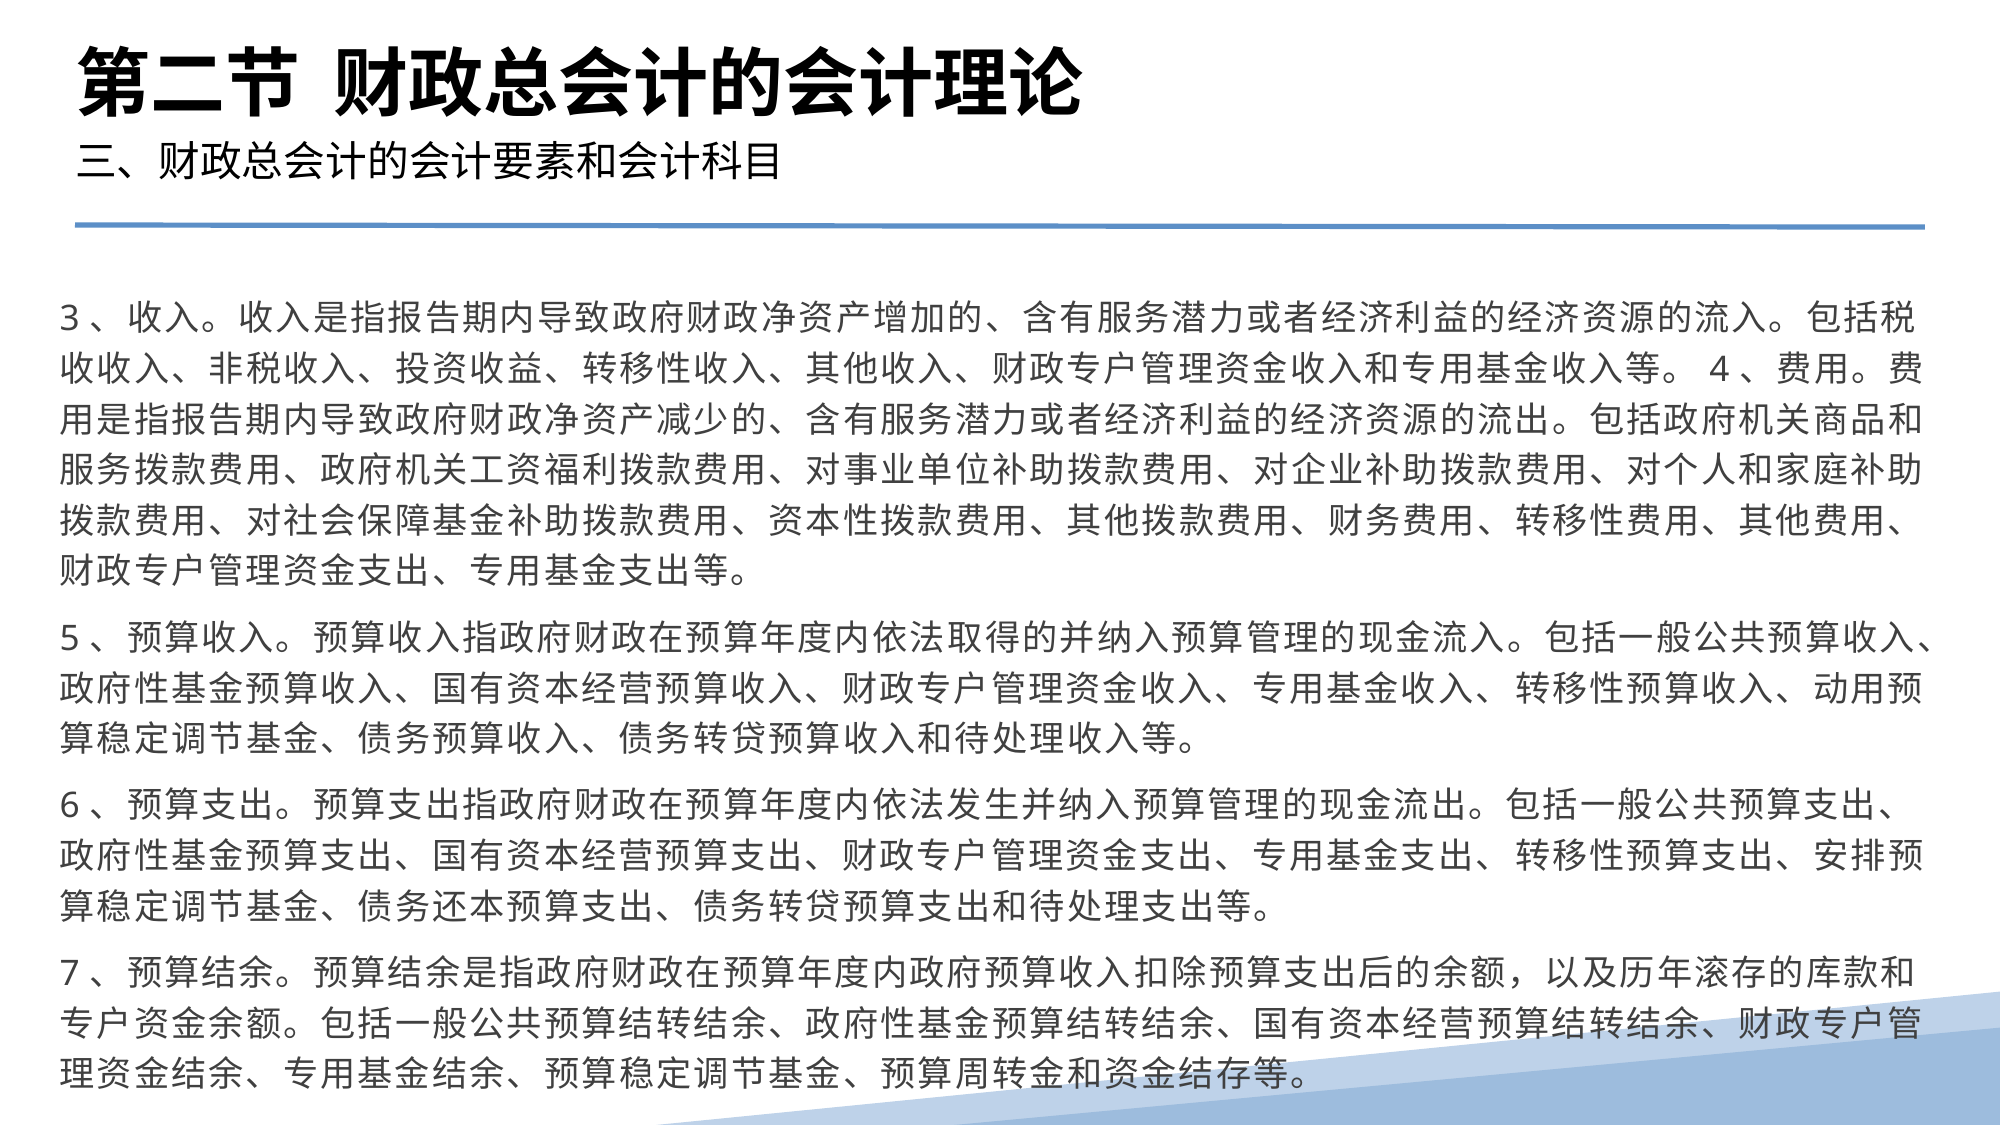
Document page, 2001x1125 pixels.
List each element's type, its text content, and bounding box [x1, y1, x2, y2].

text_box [656, 991, 2000, 1125]
text_box 三、财政总会计的会计要素和会计科目 [75, 124, 1925, 200]
text_box 3、收入。收入是指报告期内导致政府财政净资产增加的、含有服务潜力或者经济利益的经济资源的流入。包括税收收入、非税收入、投资收益、转移性收入、其他收入、财政专户管理资金收入和专用基金收入等。4、费用。费用是指报告期内导致政府财政净资产减少的、含有服务潜力或者经济利益的经济资源的流出。包括政府机关商品和服务拨款费用、政府机关工资福利拨款费用、对事业单位补助拨款费用、对企业补助拨款费用、对个人和家庭补助拨款费用、对社会保障基金补助拨款费用、资本性拨款费用、其他拨款费用、财务费用、转移性费用、其他费用、财政专户管理资金支出、专用基金支出等。 5、预算收入。预算收入指政府财政在预算年度内依法取得的并纳入预算管理的现金流入。包括一般公共预算收入、政府性基金预算收入、国有资本经营预算收入、财政专户管理资金收入、专用基金收入、转移性预算收入、动用预算稳定调节基金、债务预算收入、债务转贷预算收入和待处理收入等。 6、预算支出。预算支出指政府财政在预算年度内依法发生并纳入预算管理的现金流出。包括一般公共预算支出、政府性基金预算支出、国有资本经营预算支出、财政专户管理资金支出、专用基金支出、转移性预算支出、安排预算稳定调节基金、债务还本预算支出、债务转贷预算支出和待处理支出等。 7、预算结余。预算结余是指政府财政在预算年度内政府预算收入扣除预算支出后的余额，以及历年滚存的库款和专户资金余额。包括一般公共预算结转结余、政府性基金预算结转结余、国有资本经营预算结转结余、财政专户管理资金结余、专用基金结余、预算稳定调节基金、预算周转金和资金结存等。 [49, 224, 1965, 1105]
text_box 第二节 财政总会计的会计理论 [75, 24, 1925, 124]
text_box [74, 224, 1925, 228]
